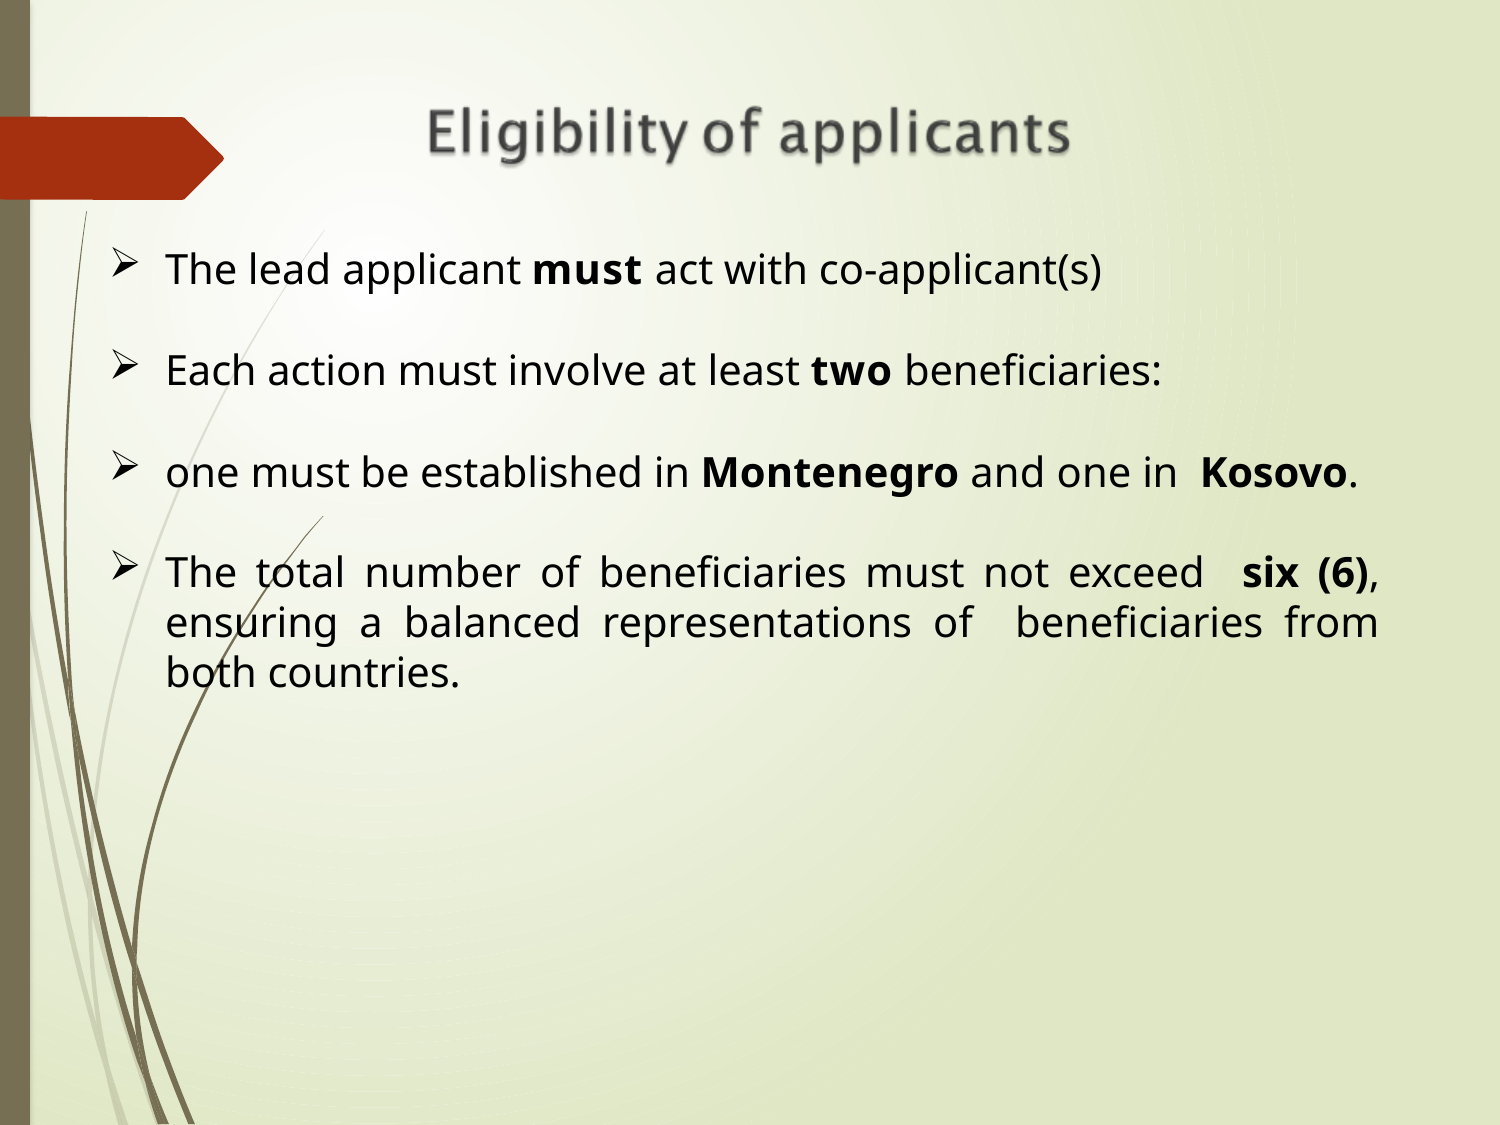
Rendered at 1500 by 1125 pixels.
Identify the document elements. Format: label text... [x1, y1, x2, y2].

text_box The lead applicant must act with co-applicant(s) Each action must involve at least two beneficiaries: one must be established in Montenegro and one in Kosovo. The total number of beneficiaries must not exceed six (6), ensuring a balanced representations of beneficiaries from both countries. [106, 243, 1384, 697]
text_box [384, 81, 1135, 183]
